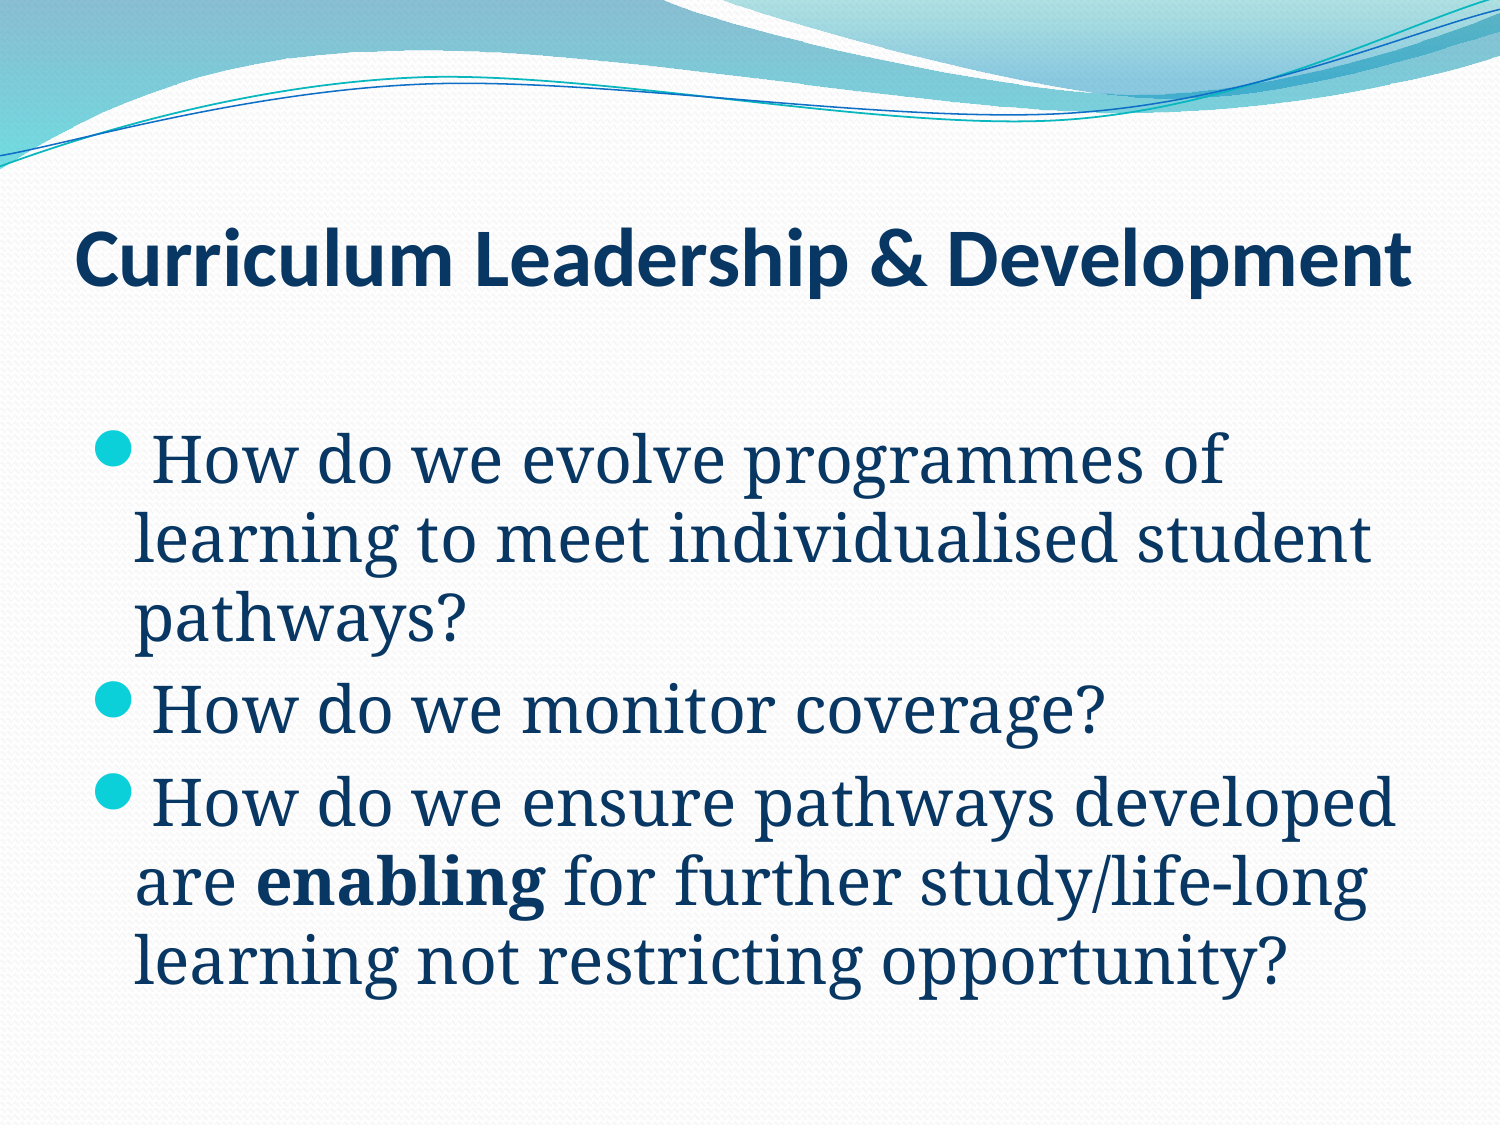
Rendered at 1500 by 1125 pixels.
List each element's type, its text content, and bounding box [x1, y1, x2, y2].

list How do we evolve programmes of learning to meet individualised student pathways? How do we monitor coverage? How do we ensure pathways developed are enabling for further study/life-long learning not restricting opportunity? [75, 317, 1425, 1038]
title Curriculum Leadership & Development [75, 115, 1425, 303]
